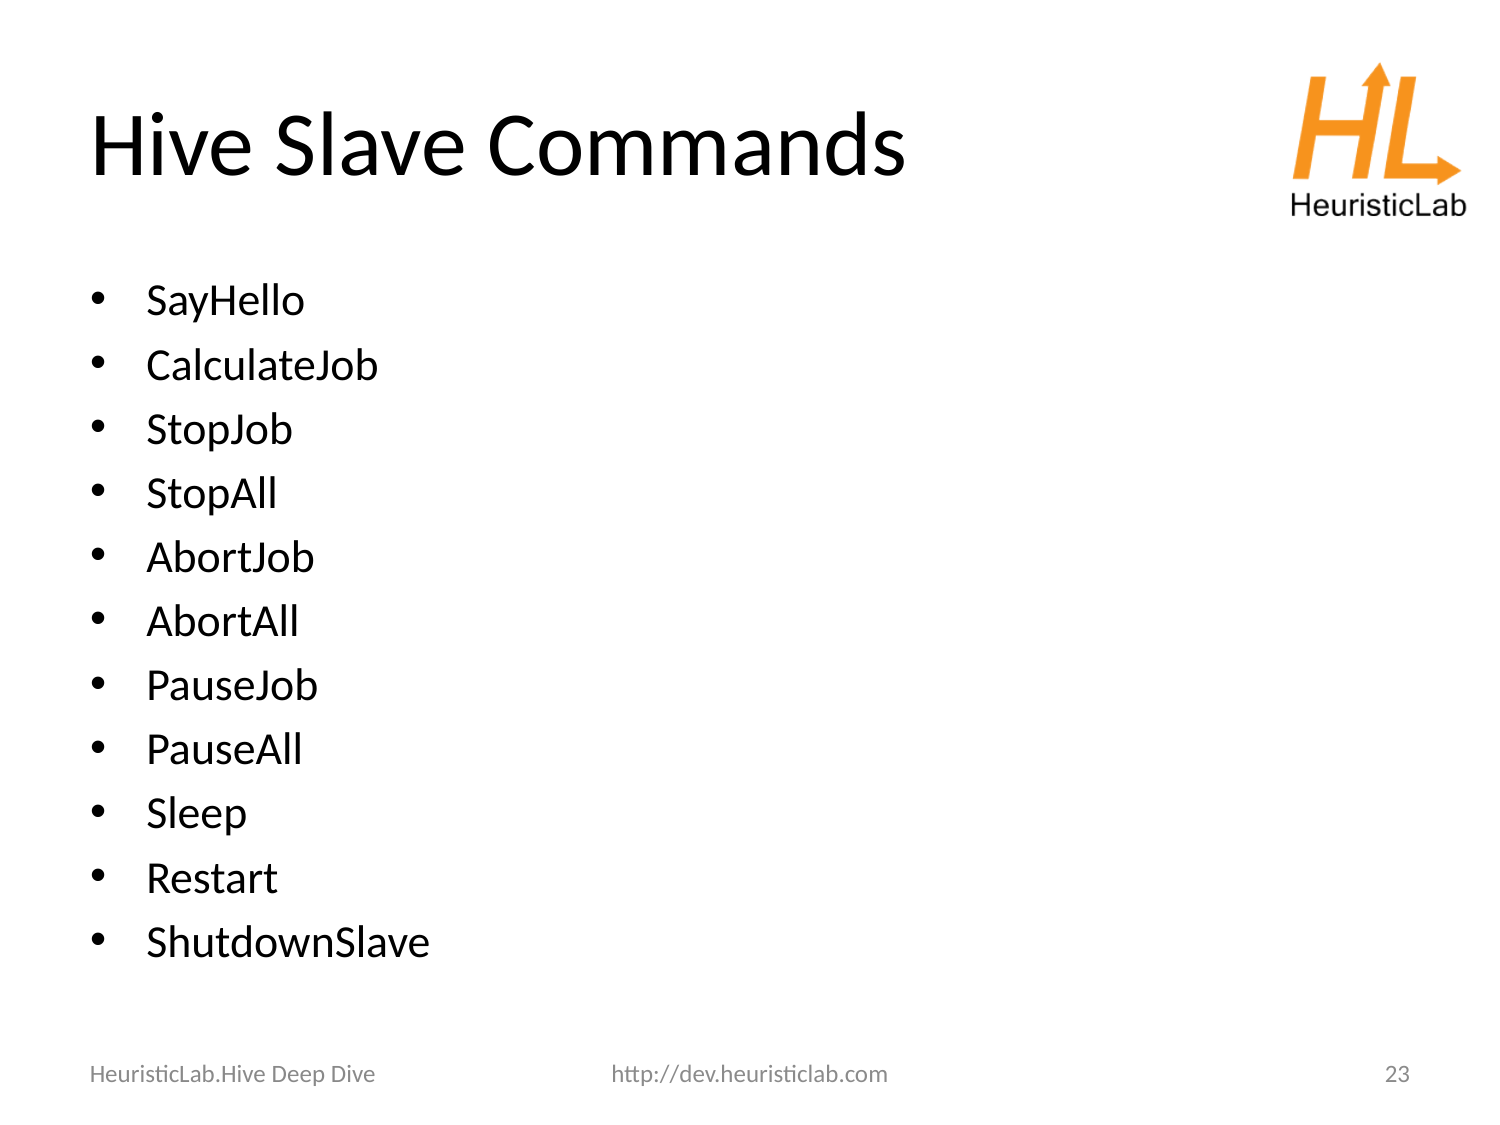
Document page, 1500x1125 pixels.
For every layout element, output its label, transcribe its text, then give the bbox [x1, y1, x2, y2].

picture [1281, 27, 1474, 244]
text_box http://dev.heuristiclab.com [512, 1042, 988, 1103]
text_box 23 [1074, 1042, 1425, 1103]
list SayHello CalculateJob StopJob StopAll AbortJob AbortAll PauseJob PauseAll Sleep Restart ShutdownSlave [74, 262, 1426, 1006]
title Hive Slave Commands [74, 44, 1282, 233]
text_box HeuristicLab.Hive Deep Dive [75, 1042, 425, 1103]
